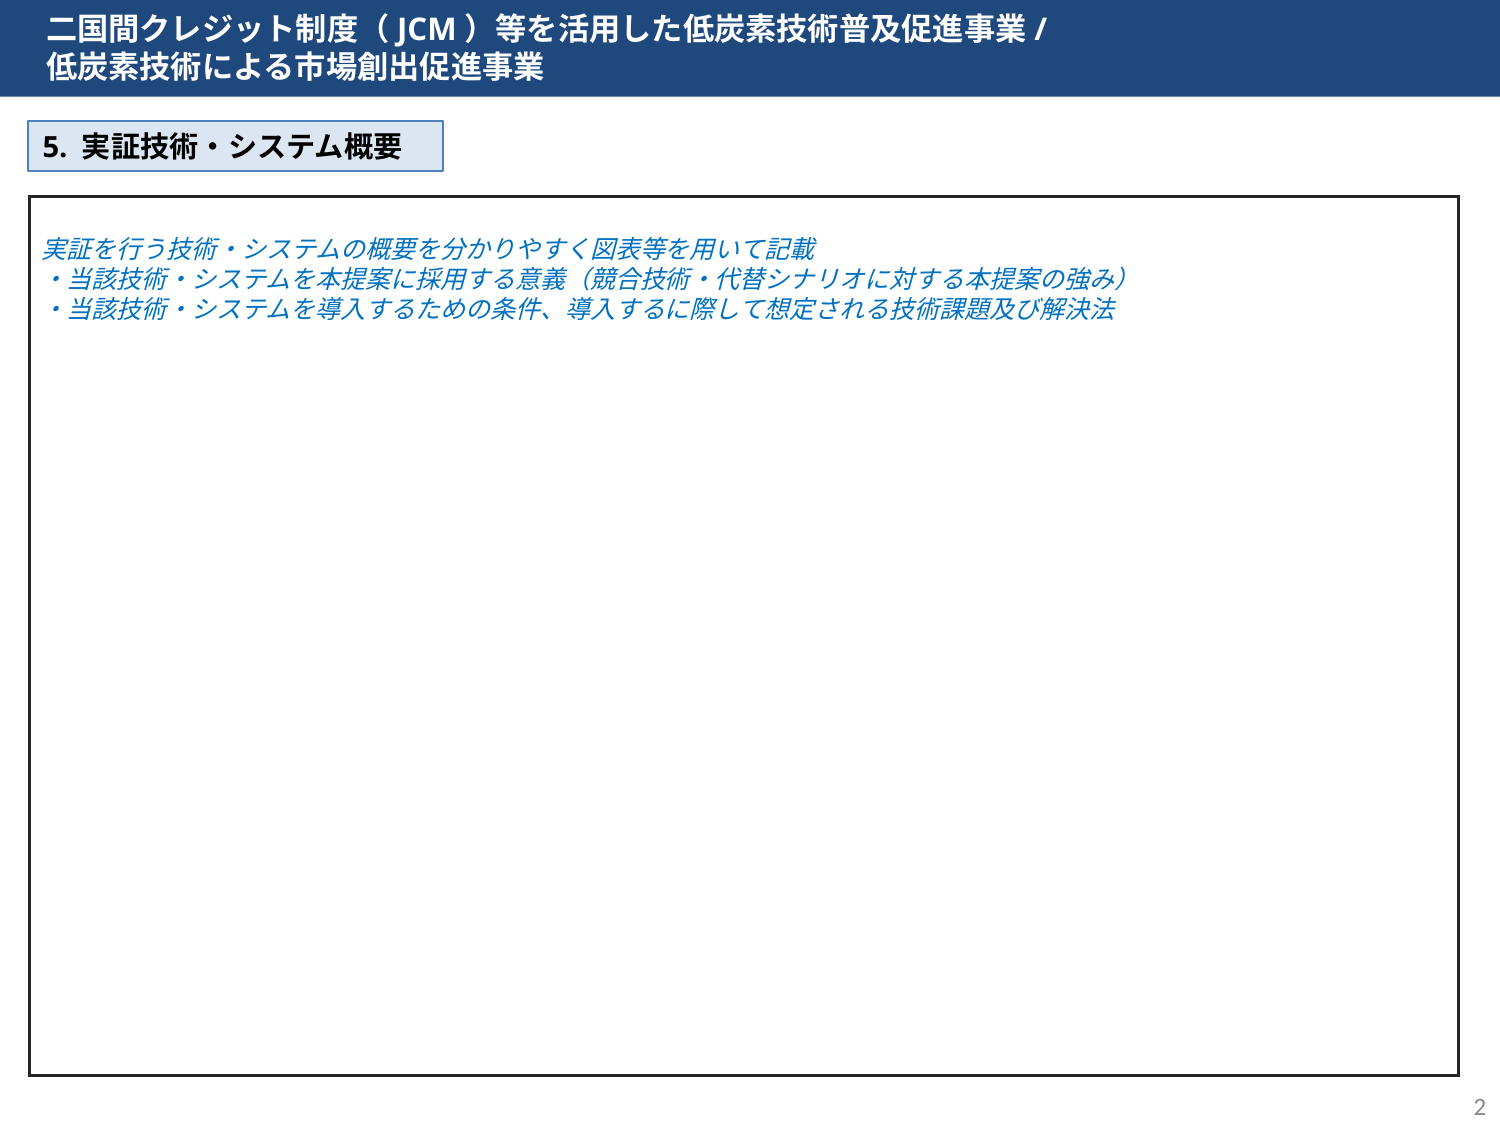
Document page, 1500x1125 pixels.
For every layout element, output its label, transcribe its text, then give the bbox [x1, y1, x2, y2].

text_box 実証を行う技術・システムの概要を分かりやすく図表等を用いて記載 ・当該技術・システムを本提案に採用する意義（競合技術・代替シナリオに対する本提案の強み） ・当該技術・システムを導入するための条件、導入するに際して想定される技術課題及び解決法 [29, 196, 1459, 1076]
text_box 2 [1151, 1075, 1500, 1125]
text_box 5. 実証技術・システム概要 [27, 121, 443, 171]
text_box 二国間クレジット制度（JCM）等を活用した低炭素技術普及促進事業/ 低炭素技術による市場創出促進事業 [0, 0, 1500, 97]
